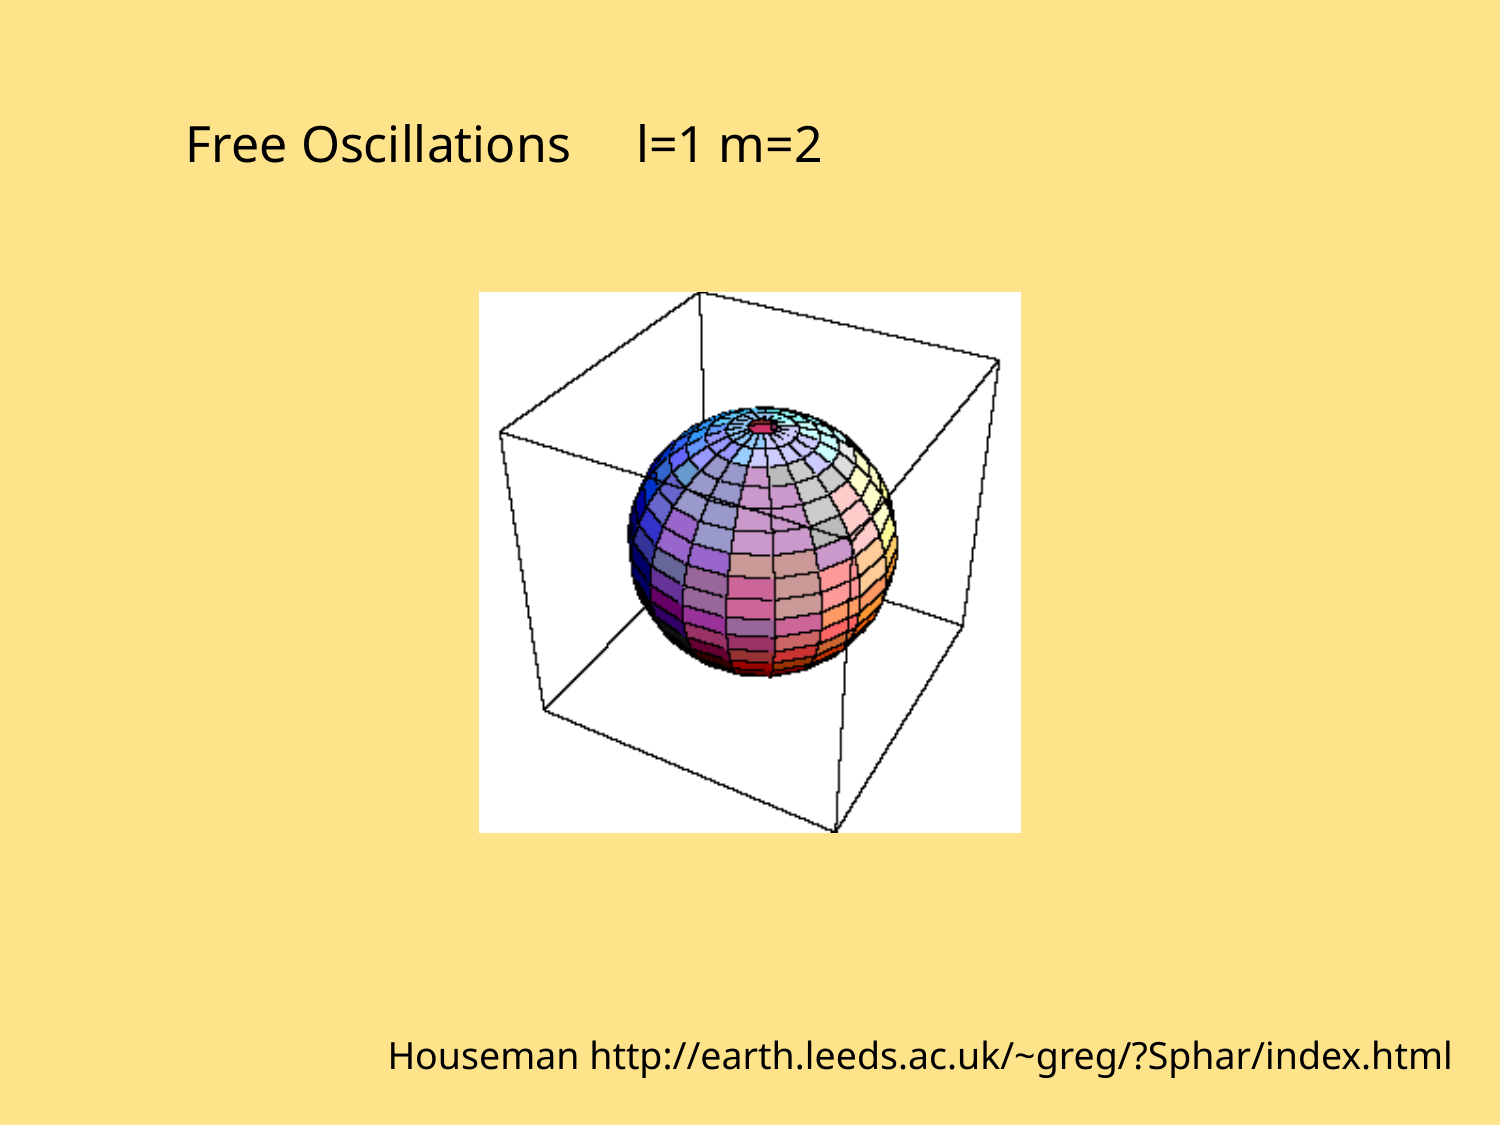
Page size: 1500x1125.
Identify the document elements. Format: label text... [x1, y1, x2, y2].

text_box Houseman http://earth.leeds.ac.uk/~greg/?Sphar/index.html [372, 1024, 1469, 1085]
picture [479, 292, 1021, 833]
text_box Free Oscillations l=1 m=2 [171, 105, 838, 181]
